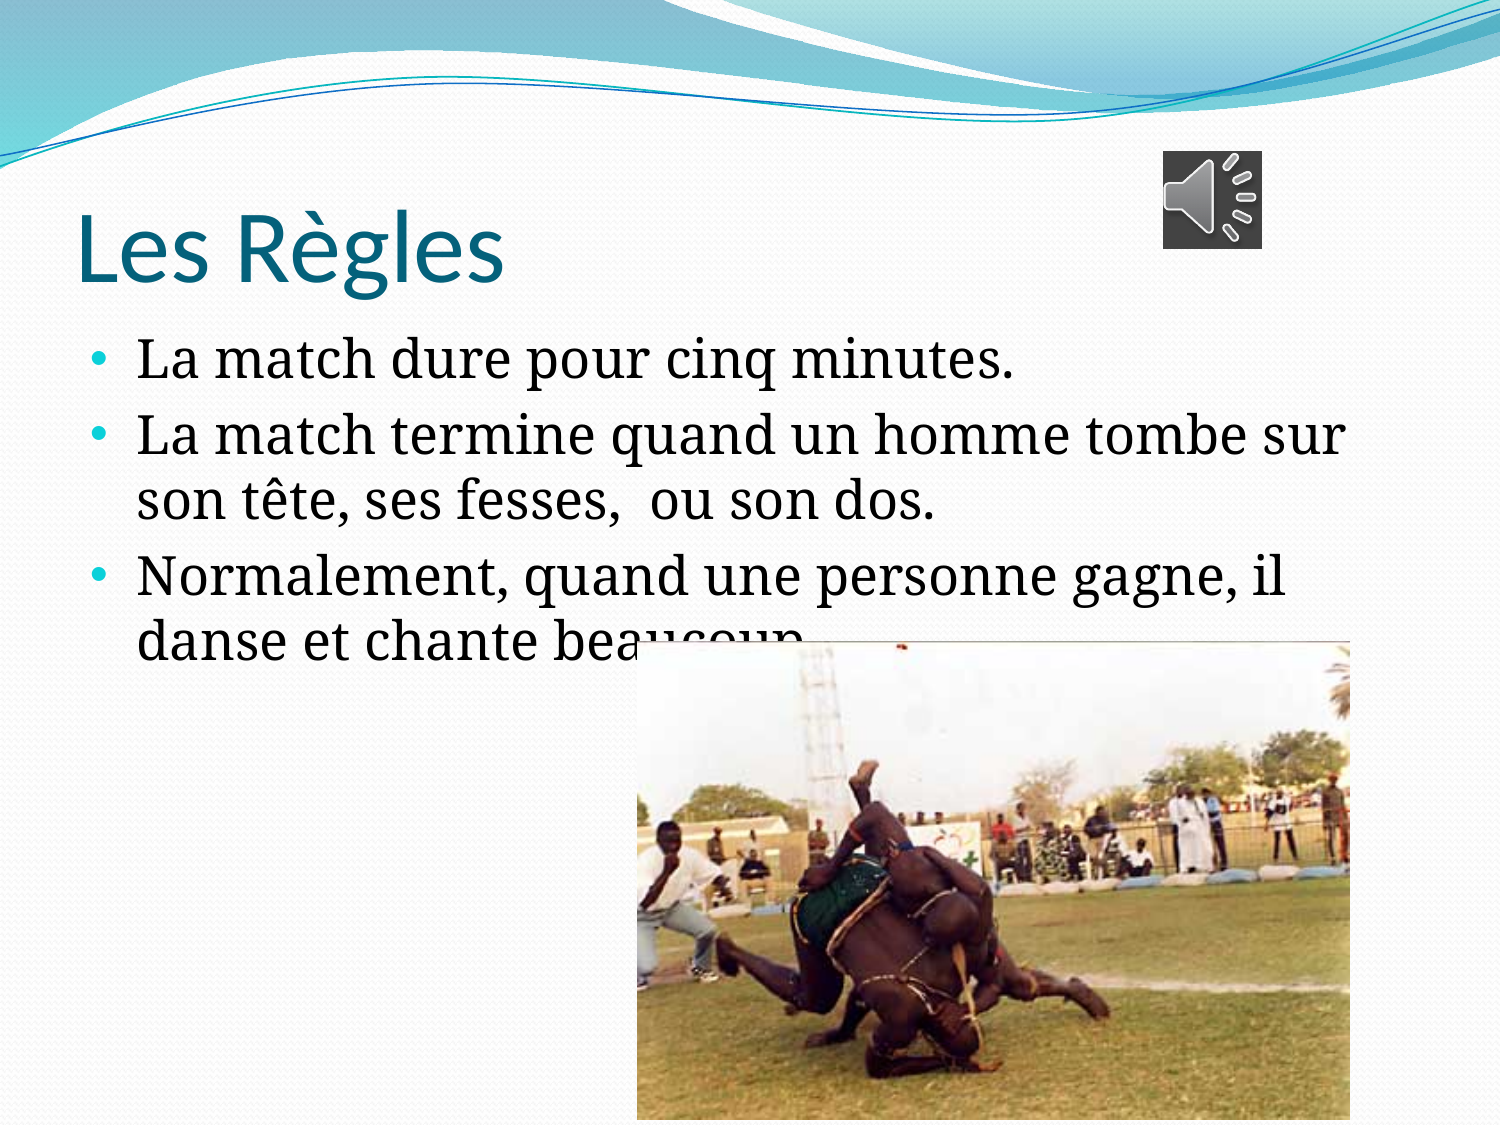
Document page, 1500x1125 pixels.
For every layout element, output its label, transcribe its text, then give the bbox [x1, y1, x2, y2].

title Les Règles [75, 115, 1425, 303]
list La match dure pour cinq minutes. La match termine quand un homme tombe sur son tête, ses fesses, ou son dos. Normalement, quand une personne gagne, il danse et chante beaucoup. [75, 317, 1425, 1038]
picture [1162, 149, 1263, 251]
picture [637, 641, 1351, 1120]
